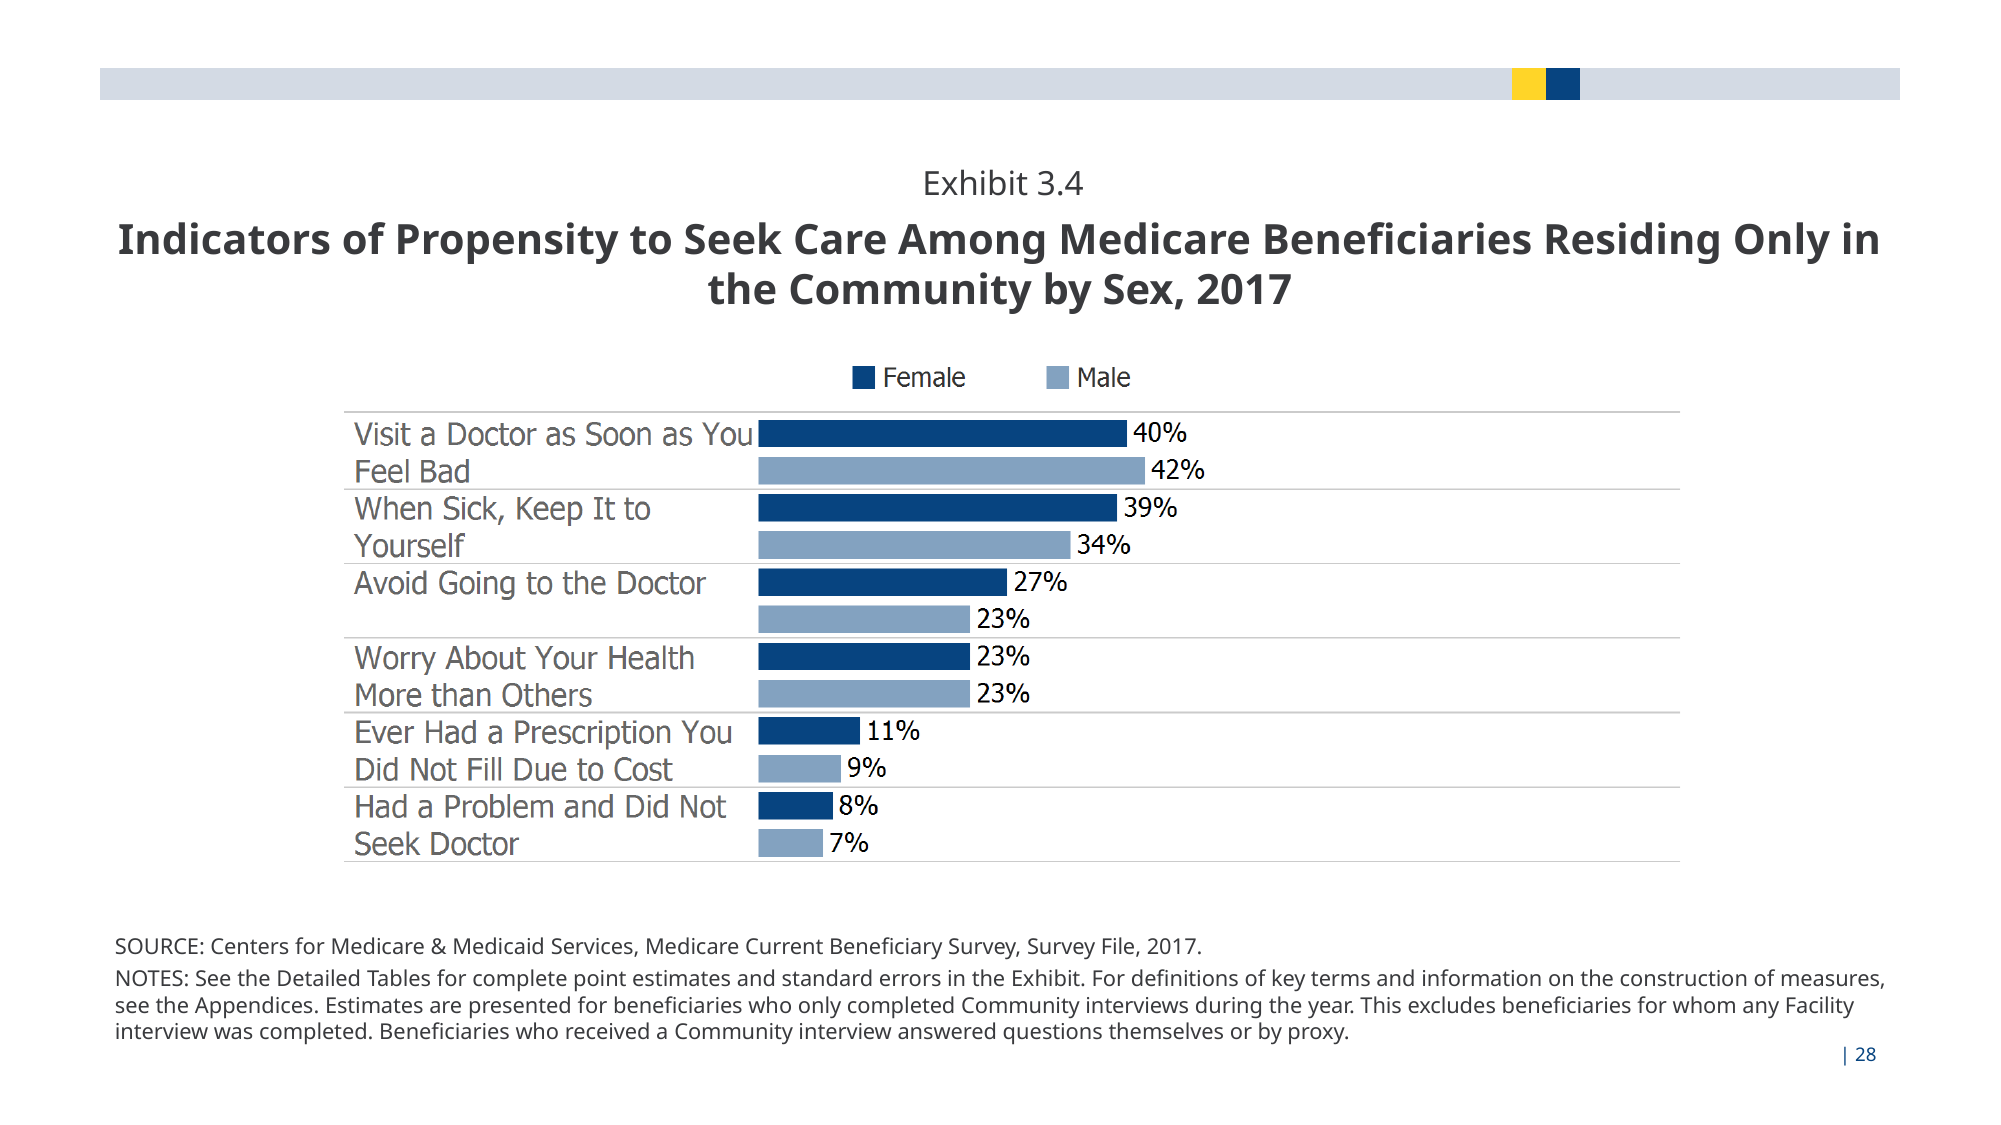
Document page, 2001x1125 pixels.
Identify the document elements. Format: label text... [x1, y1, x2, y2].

title Exhibit 3.4 [99, 154, 1900, 213]
list Indicators of Propensity to Seek Care Among Medicare Beneficiaries Residing Only in the Community by Sex, 2017 [99, 213, 1900, 300]
list SOURCE: Centers for Medicare & Medicaid Services, Medicare Current Beneficiary Survey, Survey File, 2017. NOTES: See the Detailed Tables for complete point estimates and standard errors in the Exhibit. For definitions of key terms and information on the construction of measures, see the Appendices. Estimates are presented for beneficiaries who only completed Community interviews during the year. This excludes beneficiaries for whom any Facility interview was completed. Beneficiaries who received a Community interview answered questions themselves or by proxy. [99, 924, 1900, 985]
picture [325, 343, 1701, 873]
